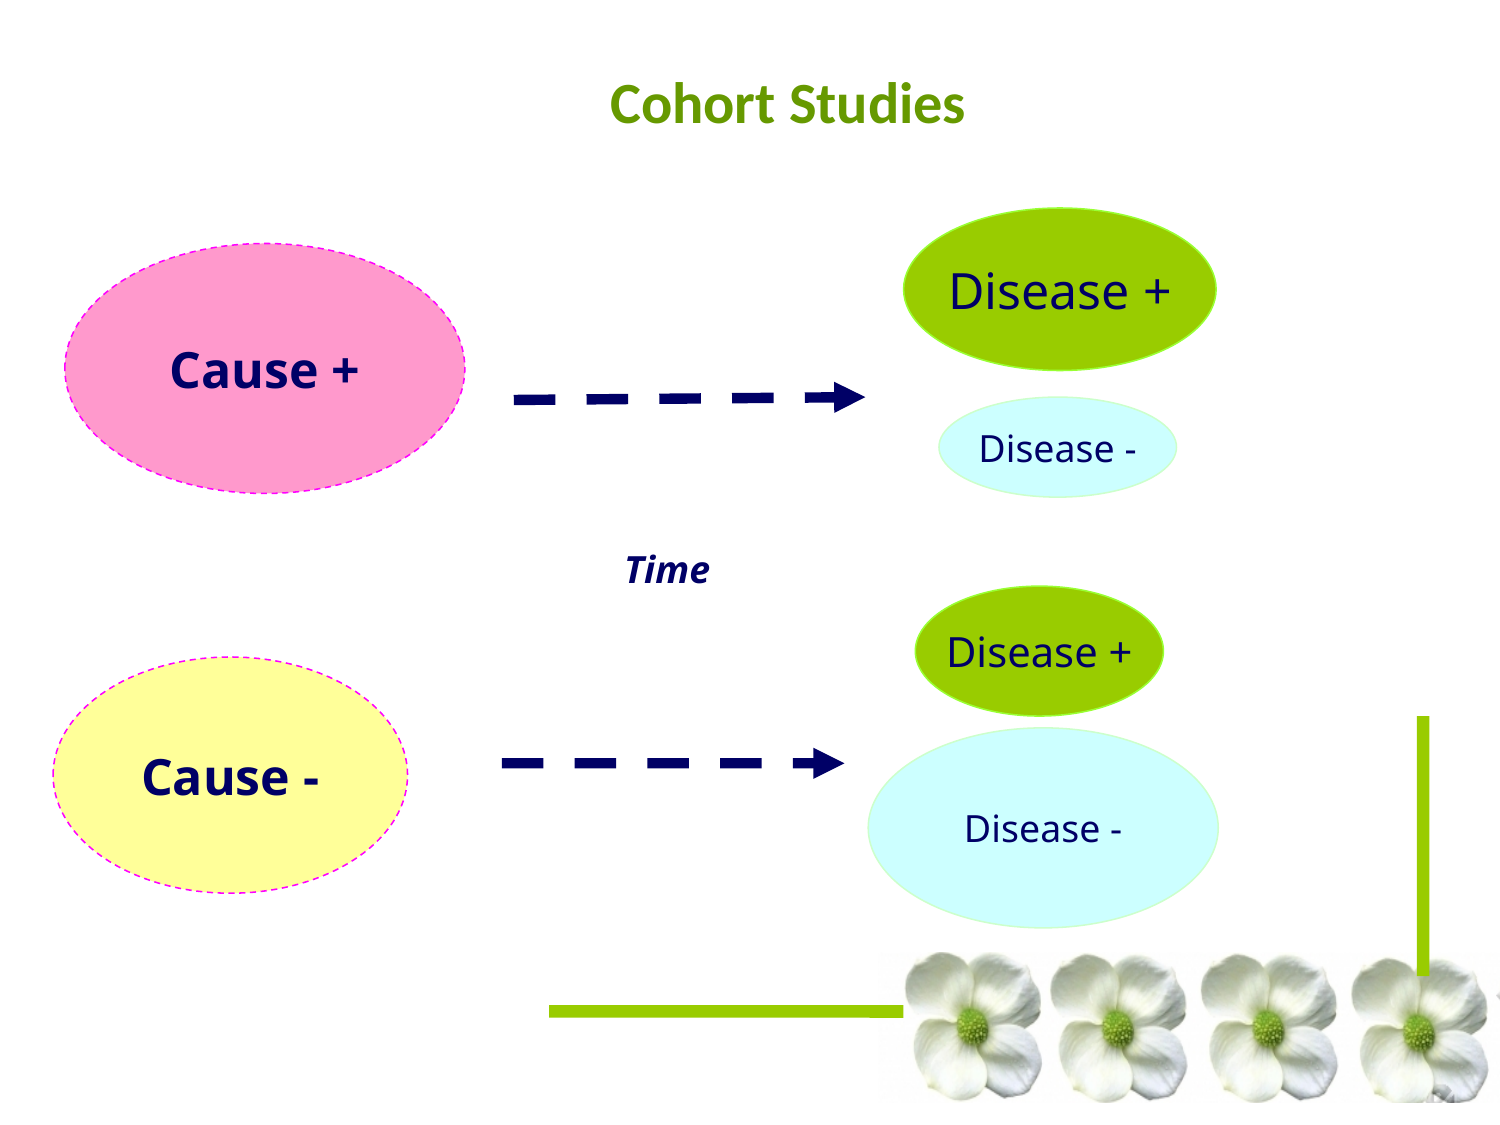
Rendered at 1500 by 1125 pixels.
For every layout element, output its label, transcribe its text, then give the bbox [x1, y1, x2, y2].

text_box [832, 757, 845, 770]
title Cohort Studies [76, 42, 1500, 157]
text_box Time [442, 538, 892, 599]
text_box Disease - [938, 397, 1177, 498]
text_box Disease + [903, 207, 1217, 371]
text_box Disease + [915, 586, 1164, 717]
text_box [847, 391, 866, 404]
picture [878, 952, 1500, 1103]
text_box Cause + [64, 243, 465, 494]
text_box Cause - [53, 656, 408, 894]
text_box Disease - [868, 727, 1219, 928]
